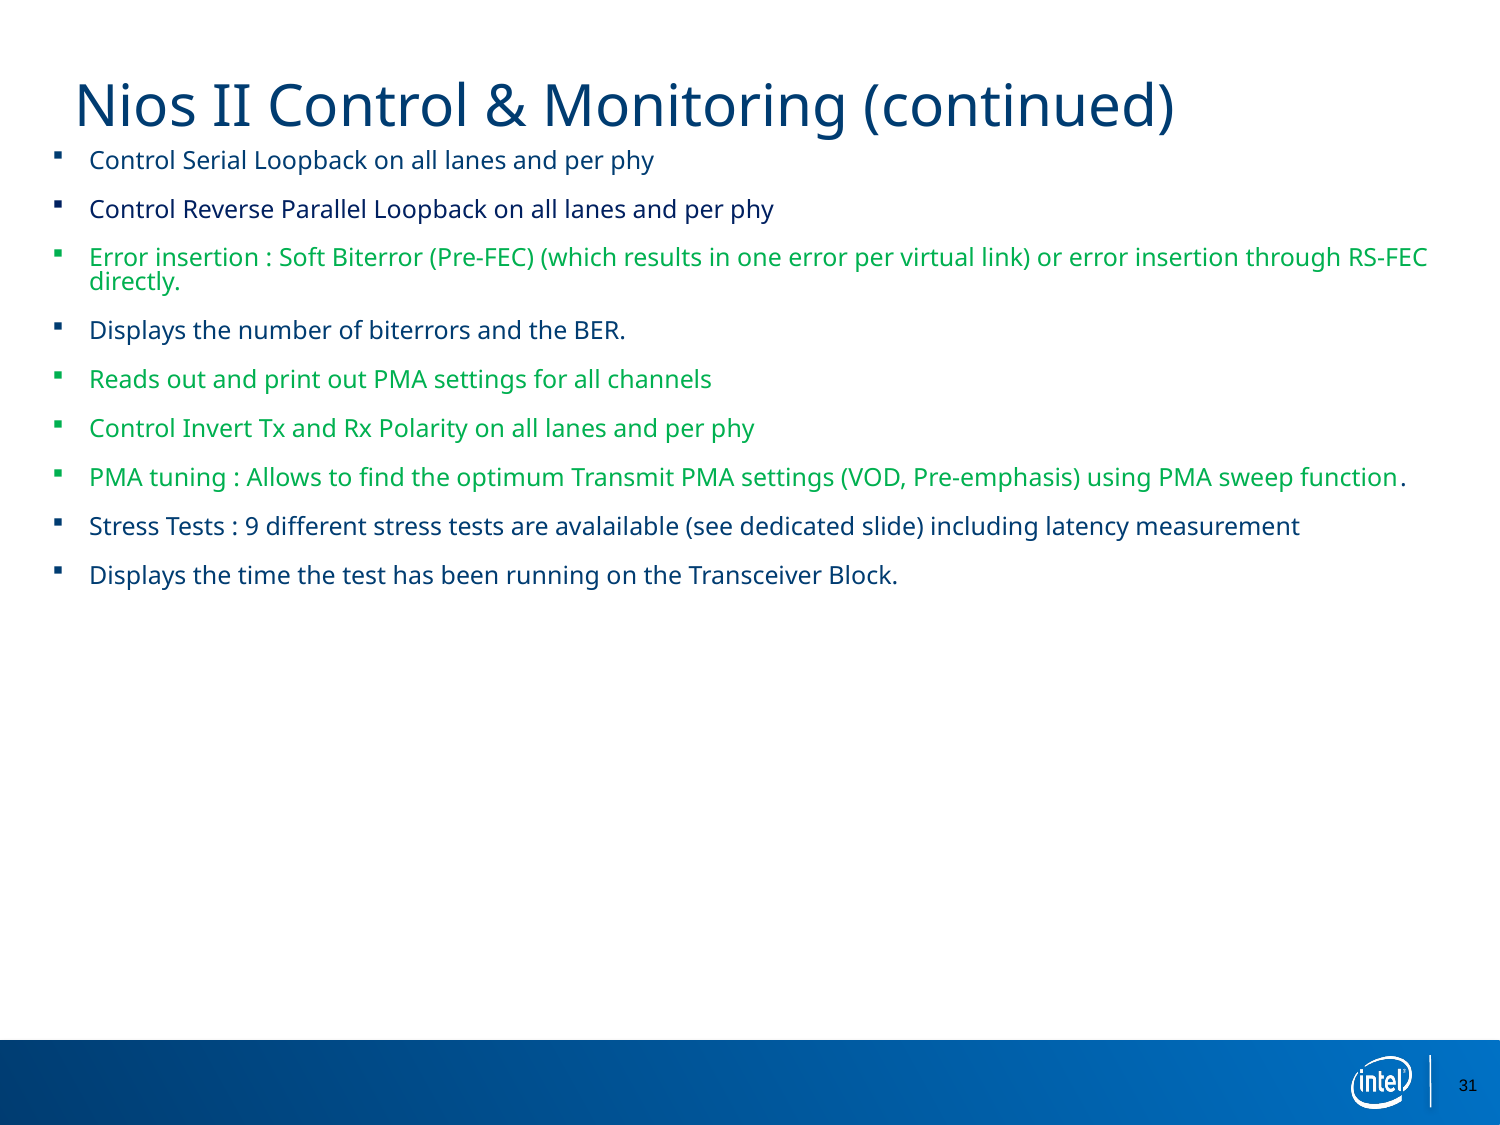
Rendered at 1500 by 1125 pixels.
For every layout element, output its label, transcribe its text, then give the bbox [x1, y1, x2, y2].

title Nios II Control & Monitoring (continued) [74, 67, 1425, 149]
list Control Serial Loopback on all lanes and per phy Control Reverse Parallel Loopback on all lanes and per phy Error insertion : Soft Biterror (Pre-FEC) (which results in one error per virtual link) or error insertion through RS-FEC directly. Displays the number of biterrors and the BER. Reads out and print out PMA settings for all channels Control Invert Tx and Rx Polarity on all lanes and per phy PMA tuning : Allows to find the optimum Transmit PMA settings (VOD, Pre-emphasis) using PMA sweep function. Stress Tests : 9 different stress tests are avalailable (see dedicated slide) including latency measurement Displays the time the test has been running on the Transceiver Block. [52, 149, 1448, 975]
slide_number 31 [1127, 1055, 1478, 1116]
